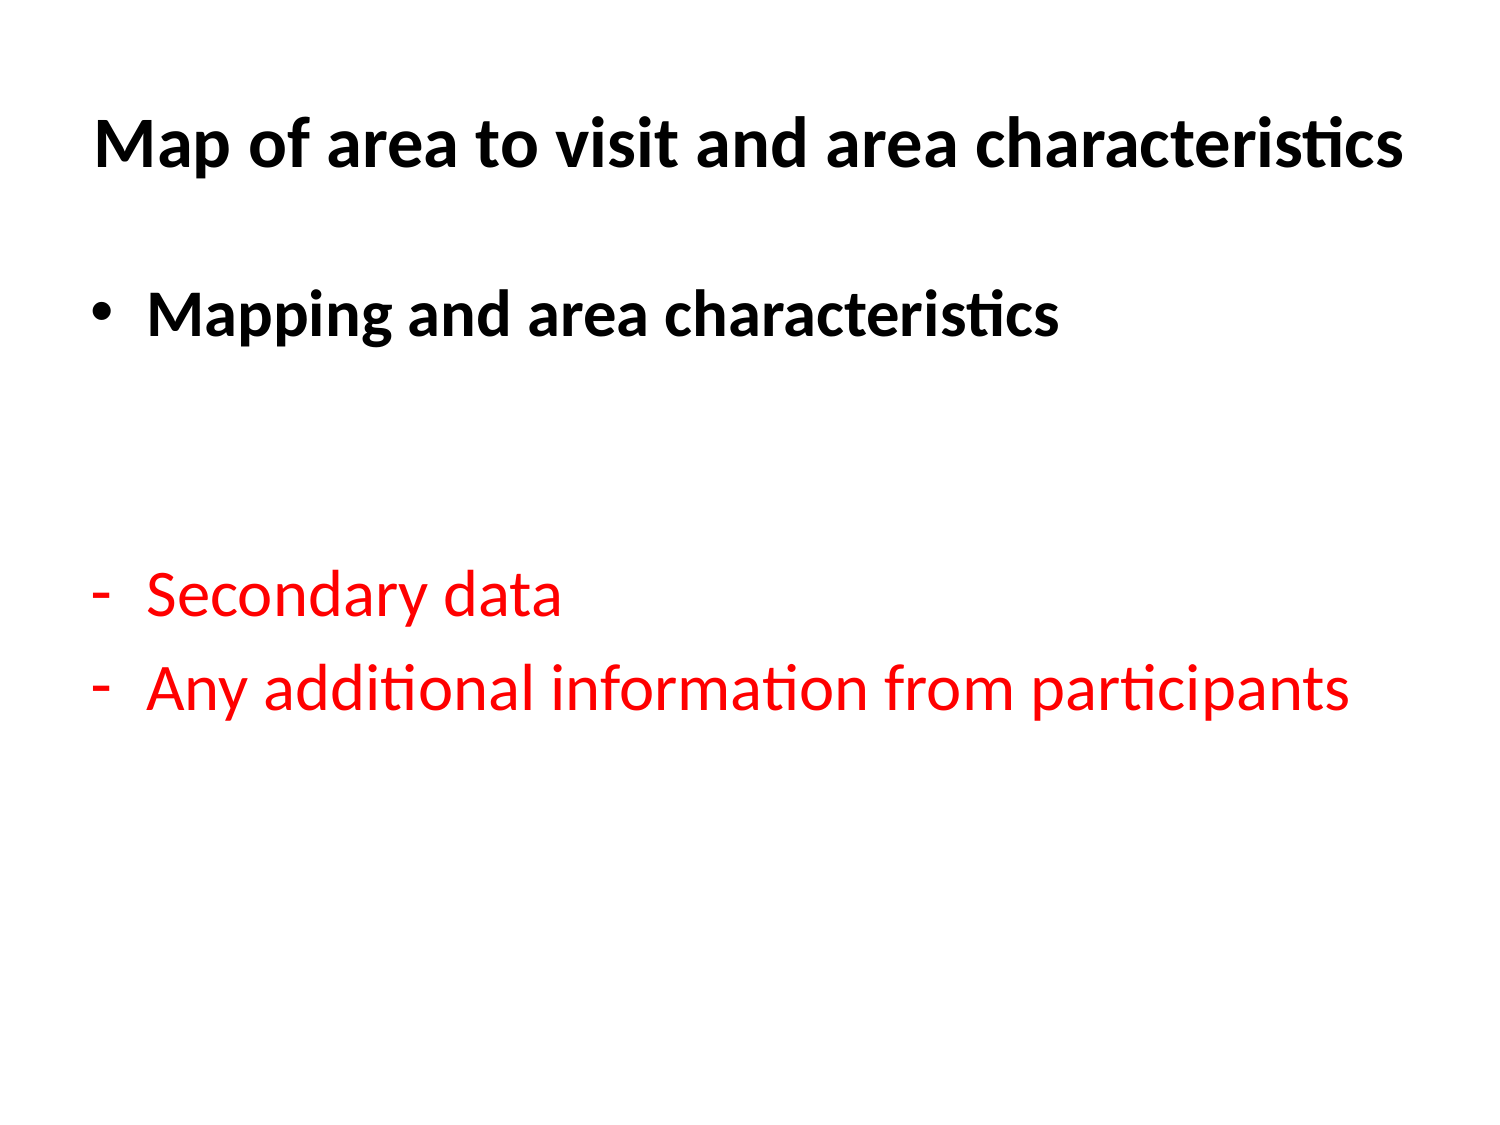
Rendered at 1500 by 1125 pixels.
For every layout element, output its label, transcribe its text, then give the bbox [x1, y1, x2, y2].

title Map of area to visit and area characteristics [75, 45, 1425, 233]
list Mapping and area characteristics Secondary data Any additional information from participants [75, 262, 1425, 1005]
